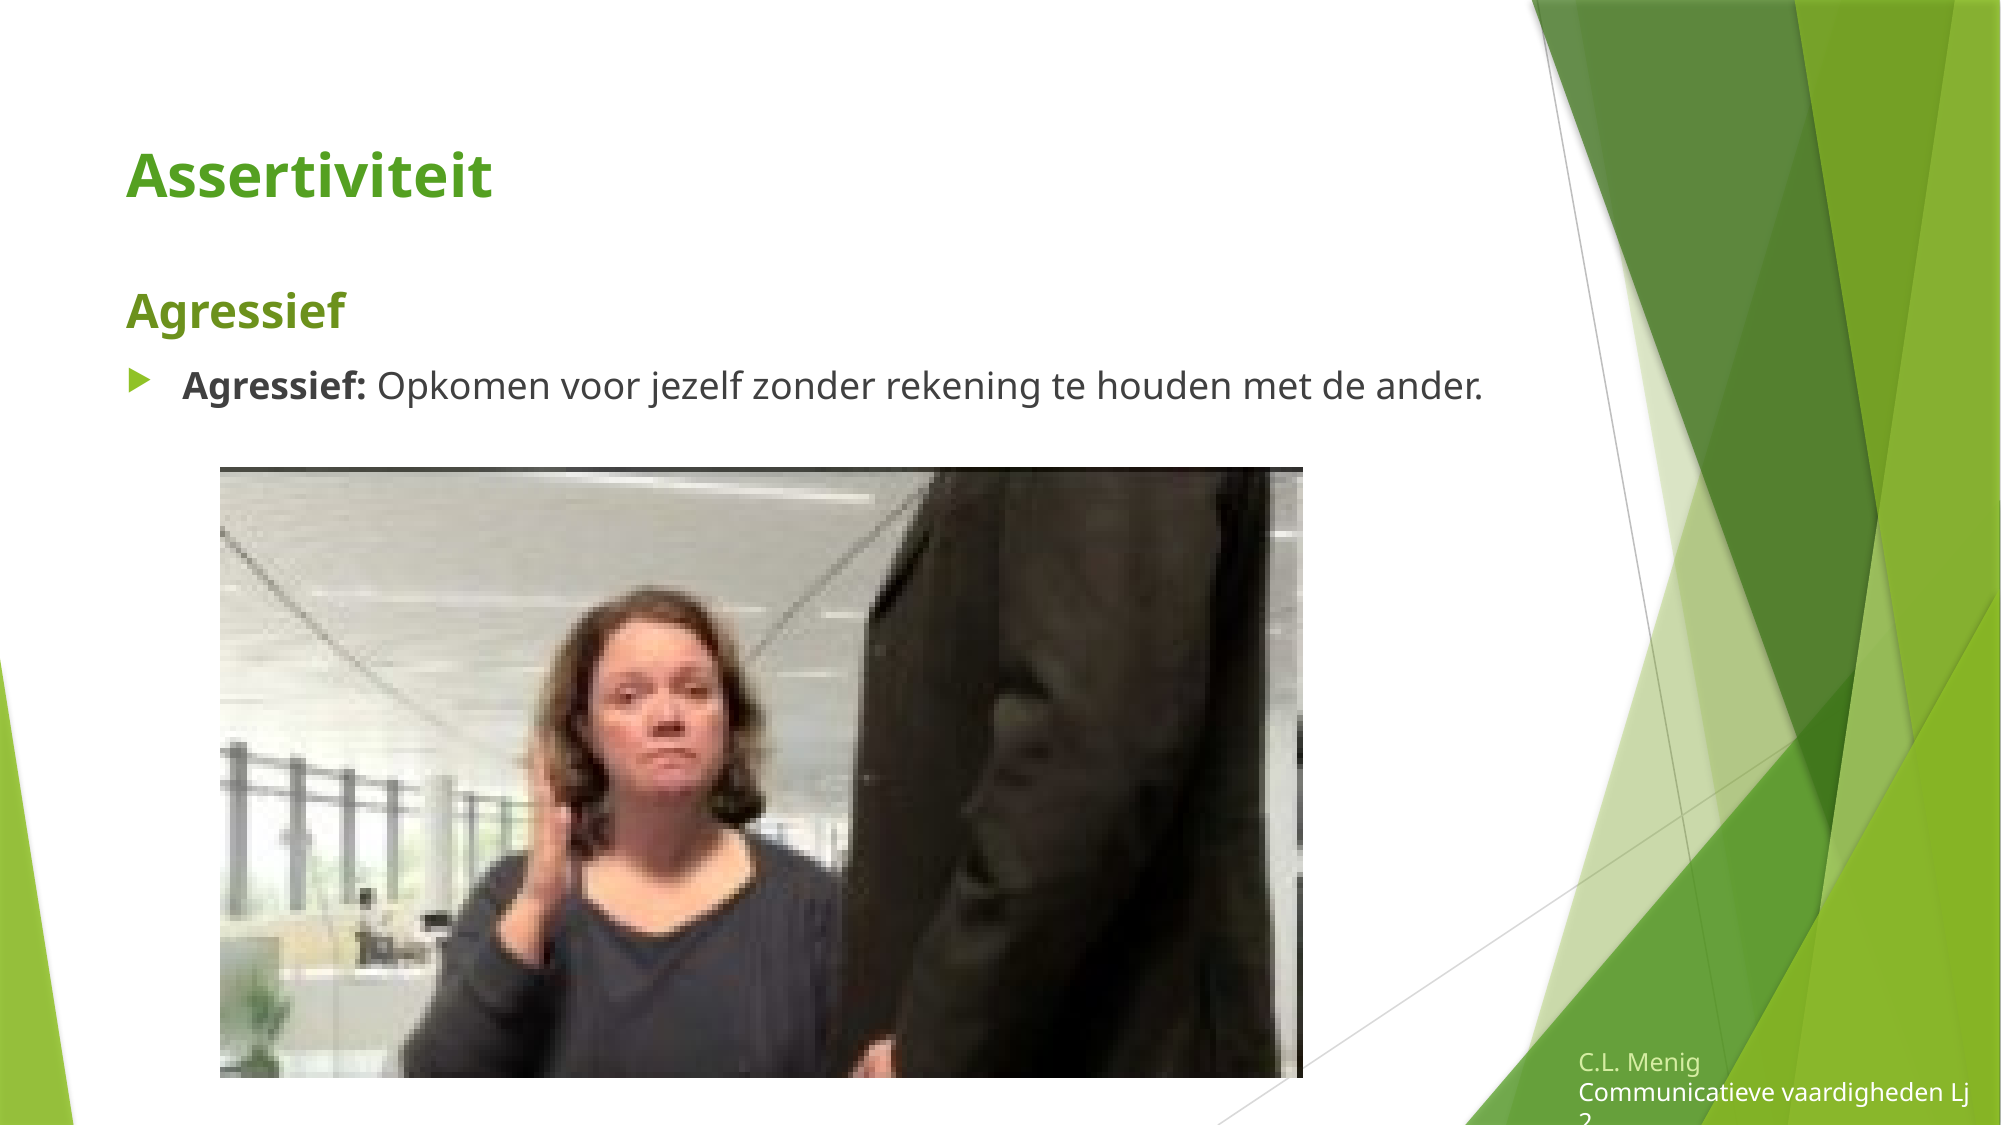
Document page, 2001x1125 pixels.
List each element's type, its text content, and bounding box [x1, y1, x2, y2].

text_box Assertiviteit Agressief [111, 129, 1522, 347]
text_box C.L. Menig Communicatieve vaardigheden Lj 2 [1563, 1038, 2000, 1125]
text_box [219, 465, 1304, 1079]
list Agressief: Opkomen voor jezelf zonder rekening te houden met de ander. [111, 354, 1522, 992]
